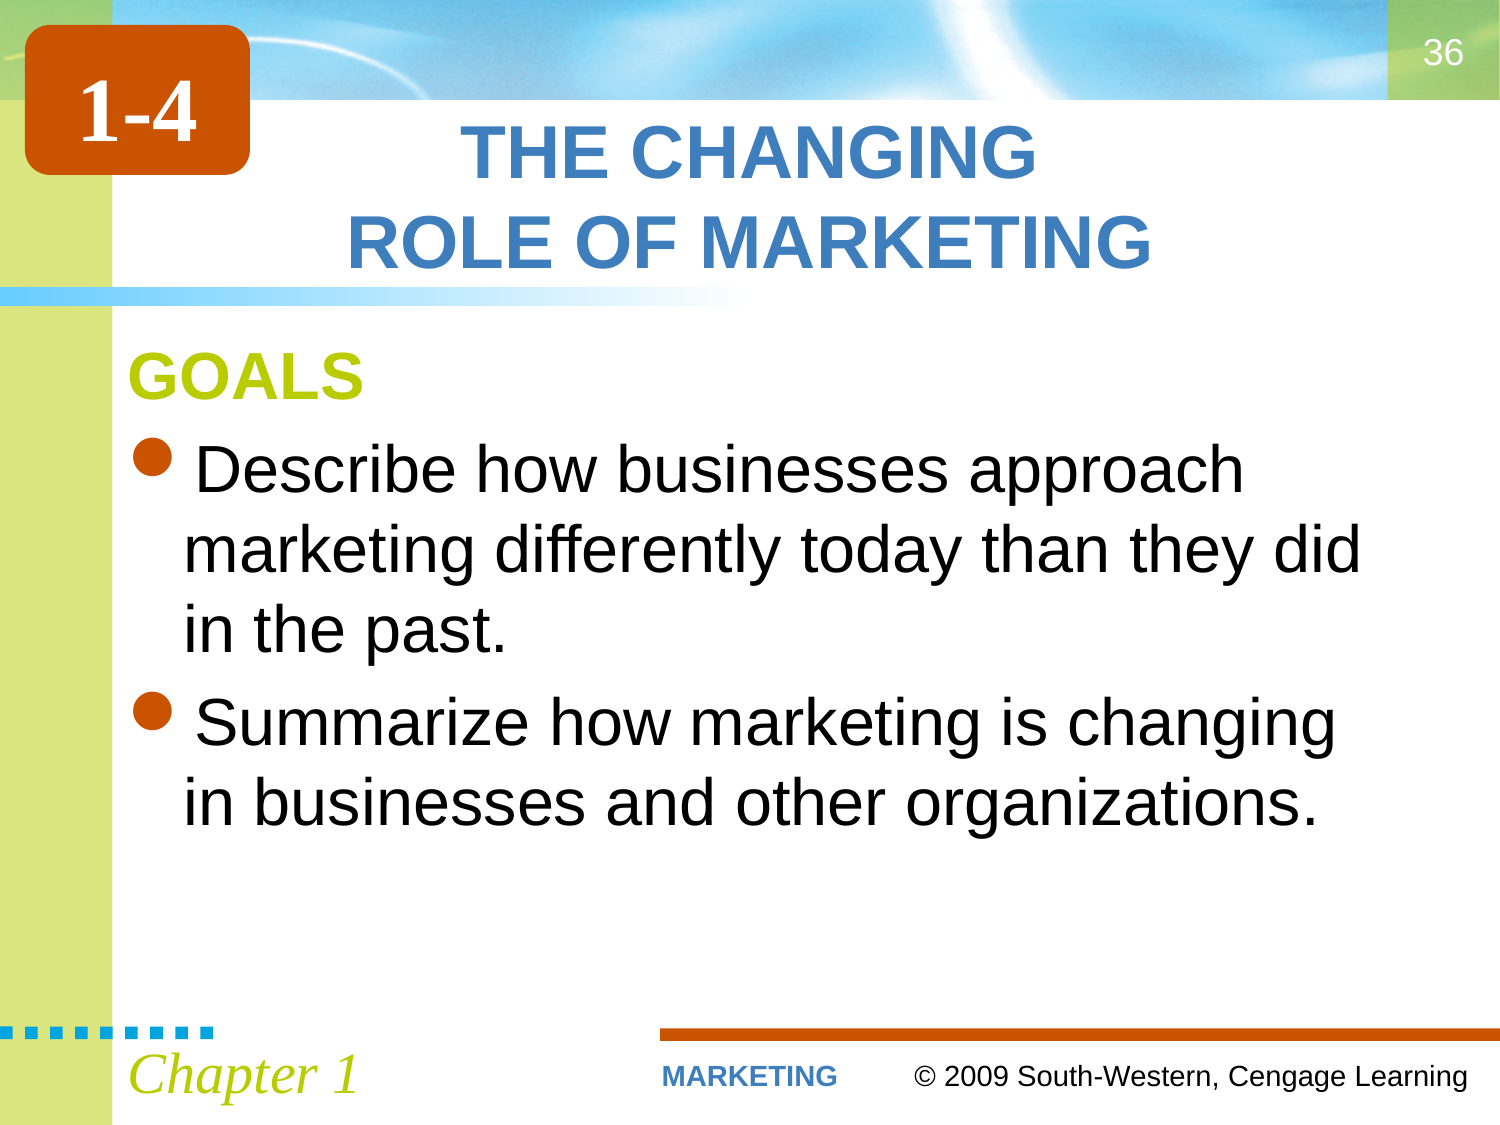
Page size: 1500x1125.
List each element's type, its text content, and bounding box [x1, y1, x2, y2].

list GOALS Describe how businesses approach marketing differently today than they did in the past. Summarize how marketing is changing in businesses and other organizations. [112, 324, 1388, 1001]
footer Chapter 1 [112, 1012, 638, 1113]
slide_number 36 [1387, 0, 1500, 101]
title THE CHANGING ROLE OF MARKETING [112, 99, 1388, 288]
text_box 1-4 [24, 24, 250, 175]
